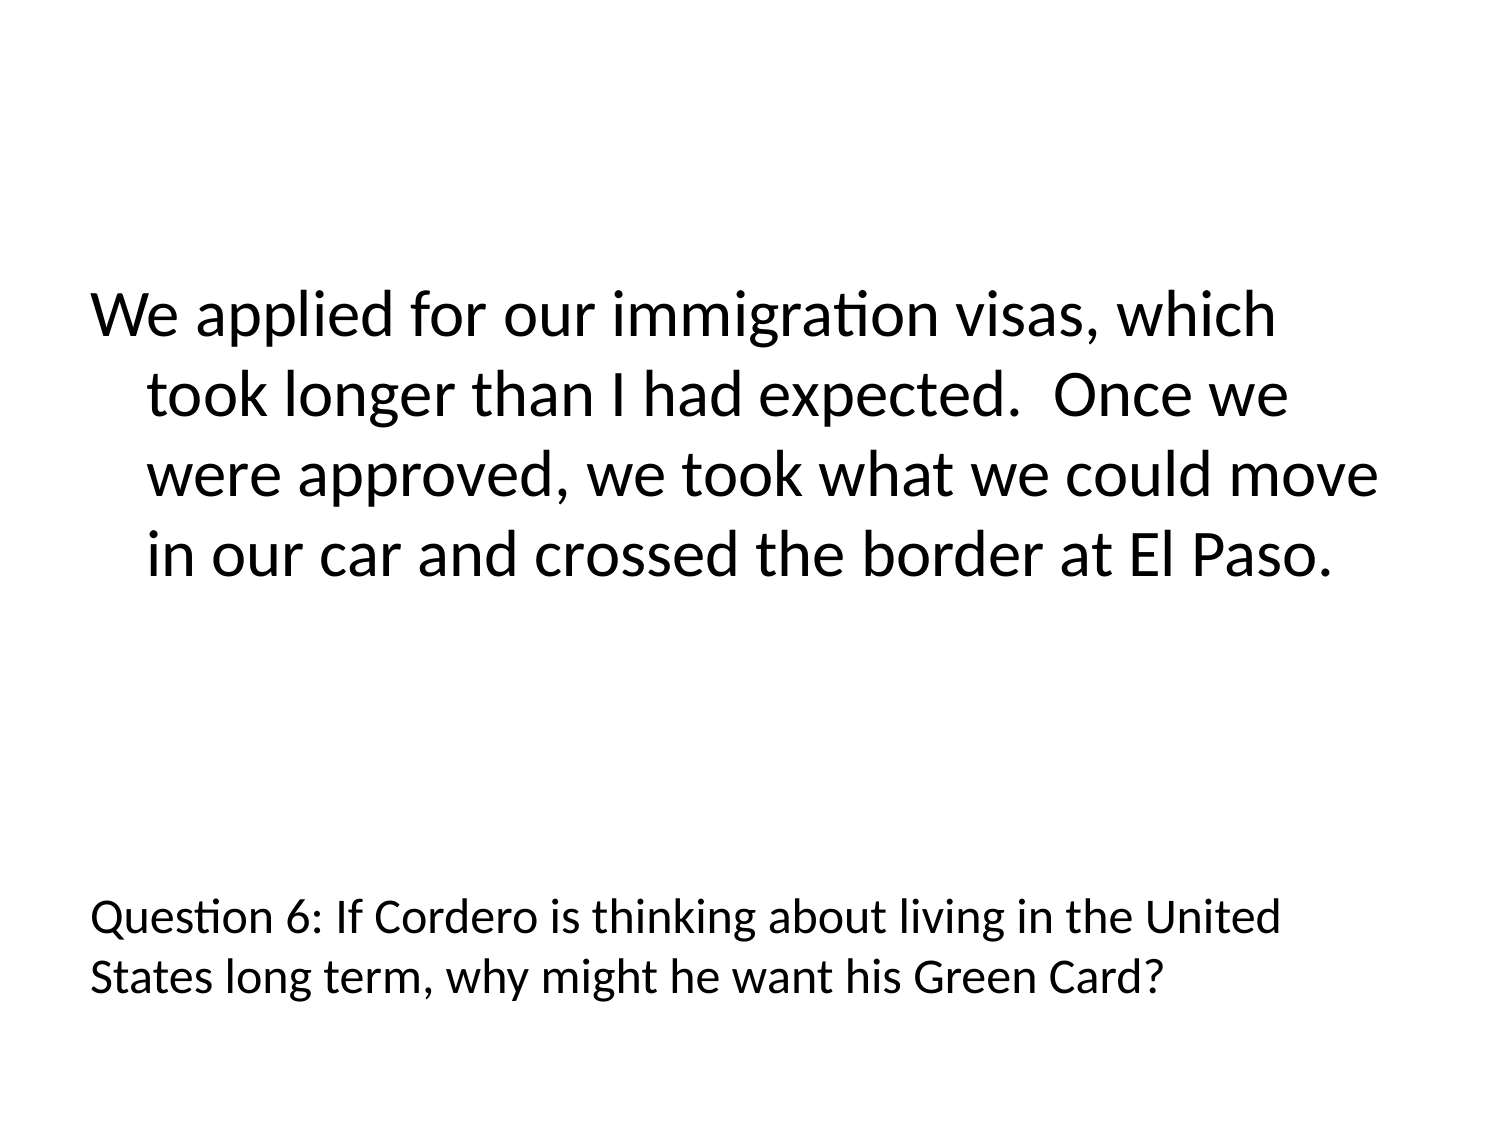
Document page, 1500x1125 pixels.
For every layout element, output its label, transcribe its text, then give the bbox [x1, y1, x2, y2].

list We applied for our immigration visas, which took longer than I had expected. Once we were approved, we took what we could move in our car and crossed the border at El Paso. [75, 262, 1425, 608]
title Question 6: If Cordero is thinking about living in the United States long term, why might he want his Green Card? [75, 850, 1425, 1038]
